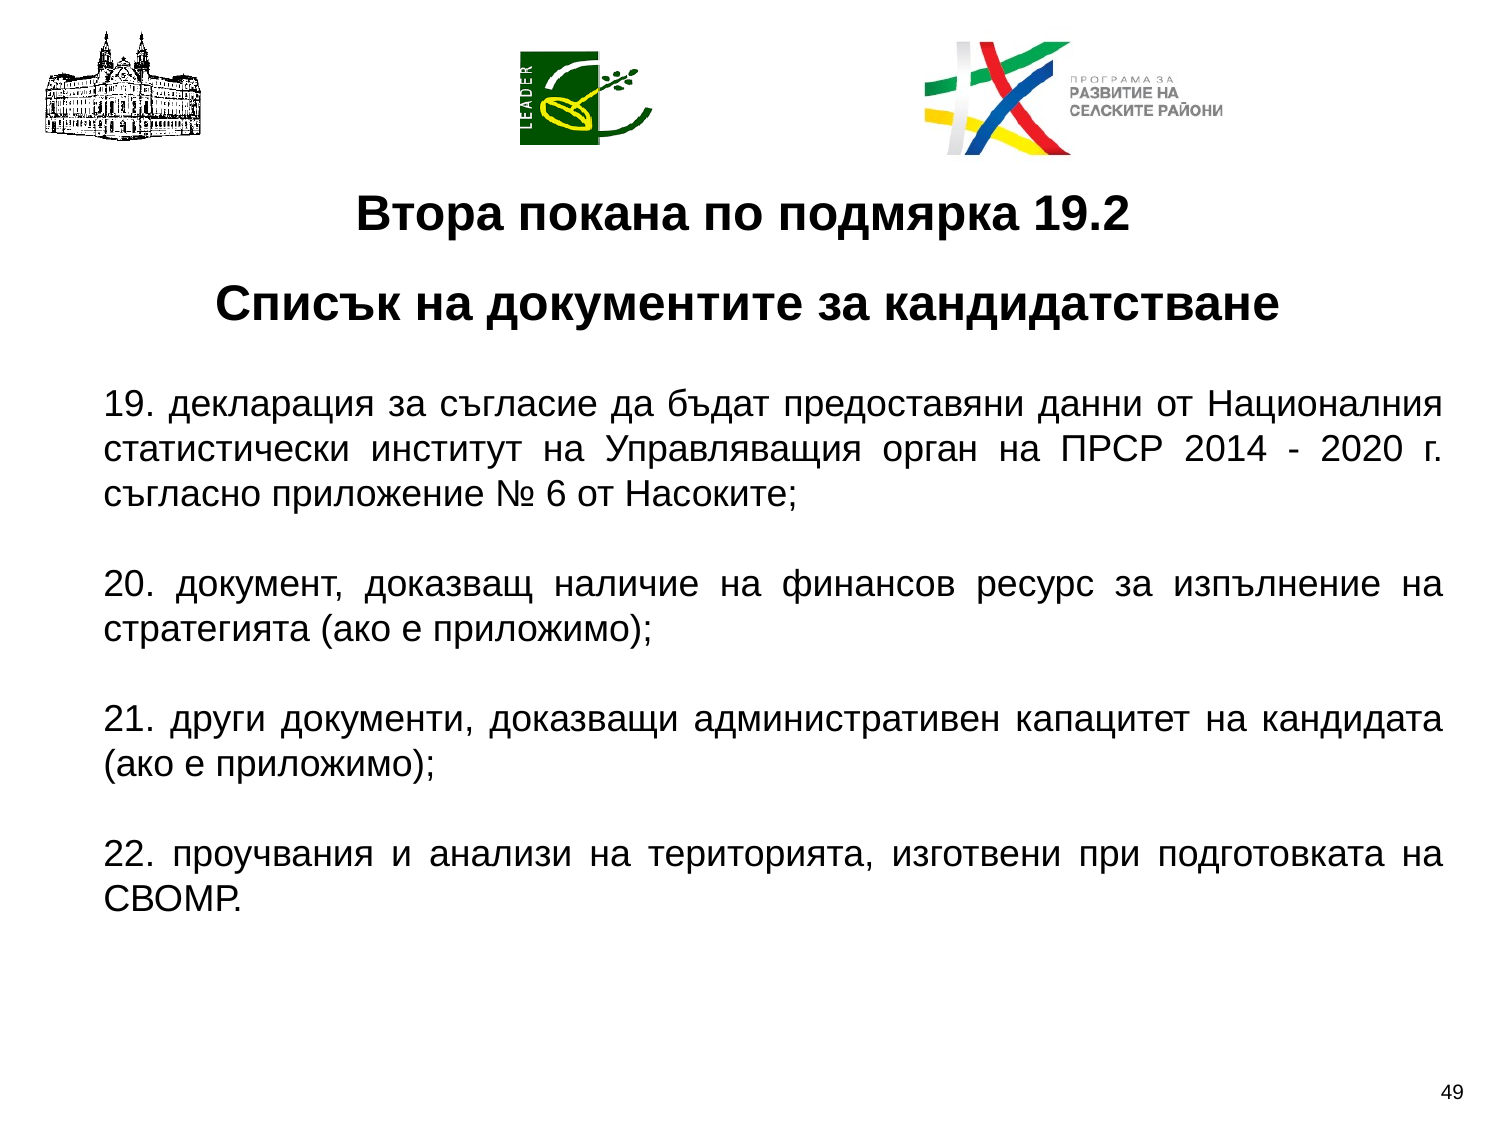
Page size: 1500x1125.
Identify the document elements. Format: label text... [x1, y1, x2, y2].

picture [40, 27, 207, 144]
text_box Втора покана по подмярка 19.2 [41, 172, 1459, 248]
text_box 19. декларация за съгласие да бъдат предоставяни данни от Националния статистически институт на Управляващия орган на ПРСР 2014 - 2020 г. съгласно приложение № 6 от Насоките; 20. документ, доказващ наличие на финансов ресурс за изпълнение на стратегията (ако е приложимо); 21. други документи, доказващи административен капацитет на кандидата (ако е приложимо); 22. проучвания и анализи на територията, изготвени при подготовката на СВОМР. [88, 371, 1459, 927]
picture [520, 50, 656, 145]
text_box Списък на документите за кандидатстване [200, 263, 1296, 339]
picture [909, 27, 1235, 167]
slide_number 49 [1418, 1051, 1479, 1112]
